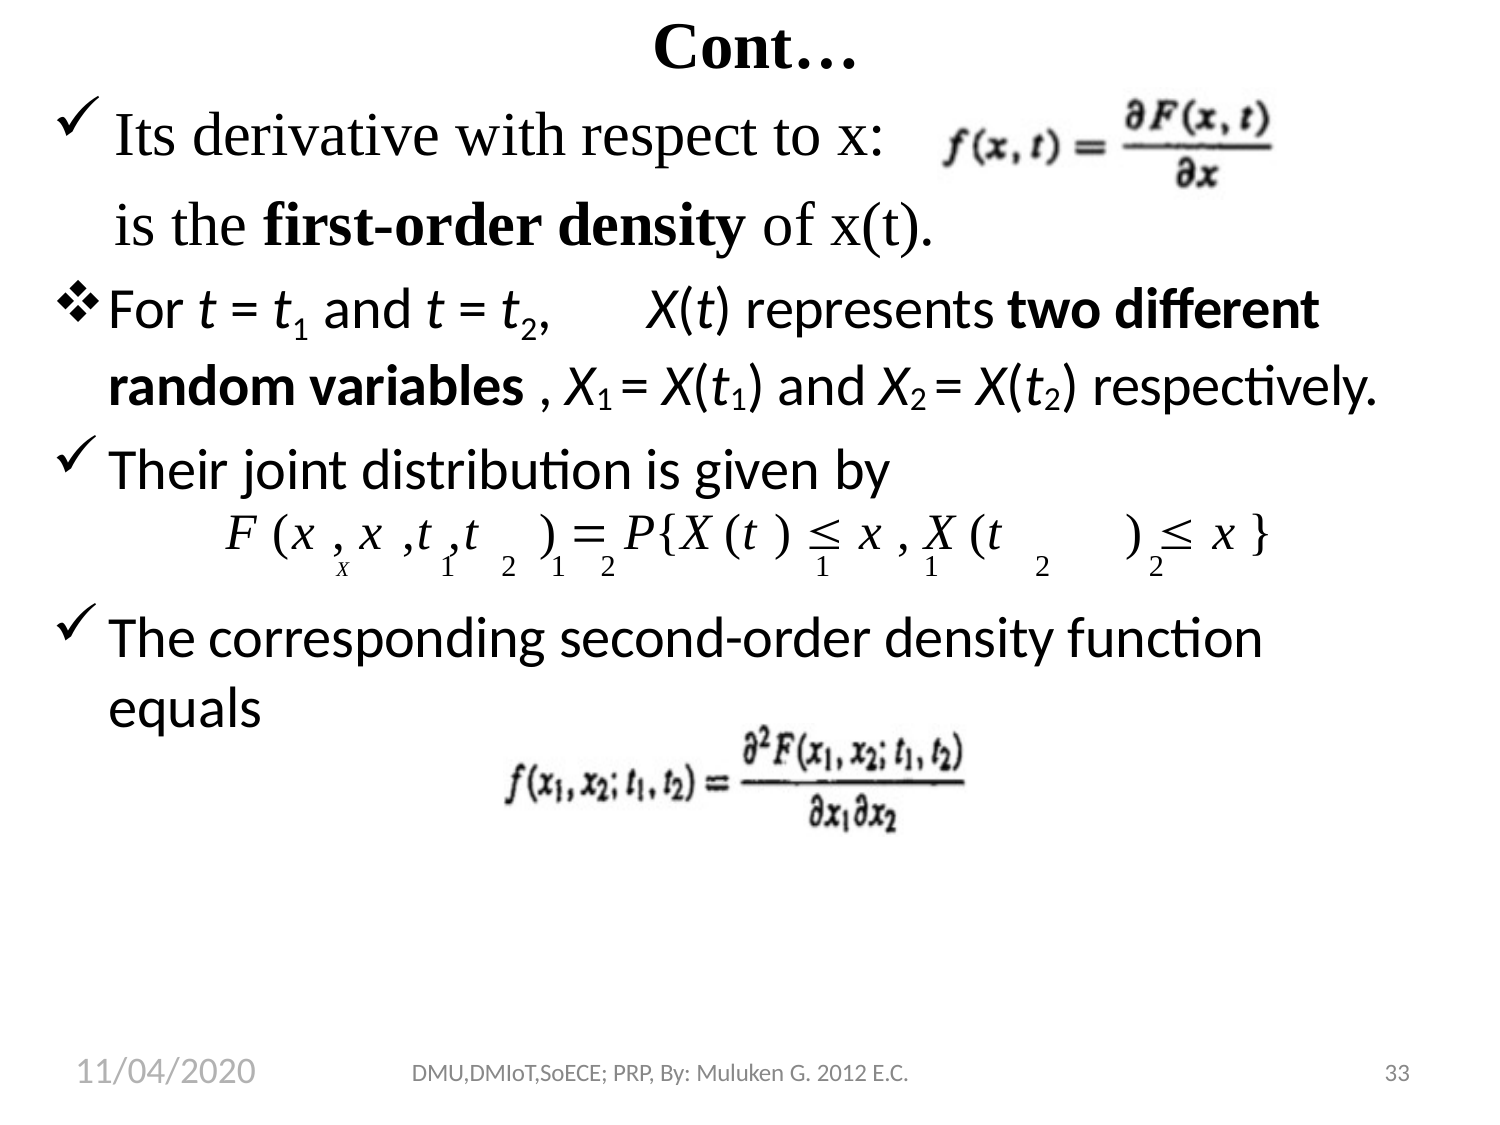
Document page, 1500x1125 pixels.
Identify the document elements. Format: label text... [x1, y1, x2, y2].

text_box [503, 723, 968, 838]
footer DMU,DMIoT,SoECE; PRP, By: Muluken G. 2012 E.C. [409, 1060, 1038, 1125]
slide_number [75, 1046, 420, 1103]
text_box Its derivative with respect to x: is the first-order density of x(t). For t = t1 and t = t2, X(t) represents two different random variables , X1 = X(t1) and X2 = X(t2) respectively. Their joint distribution is given by F (x , x ,t ,t )  P{X (t )  x , X (t )  x } X 1 2 1 2 1 1 2 2 The corresponding second-order density function equals [46, 75, 1449, 740]
title Cont… [650, 0, 863, 75]
slide_number 33 [1378, 1060, 1417, 1090]
